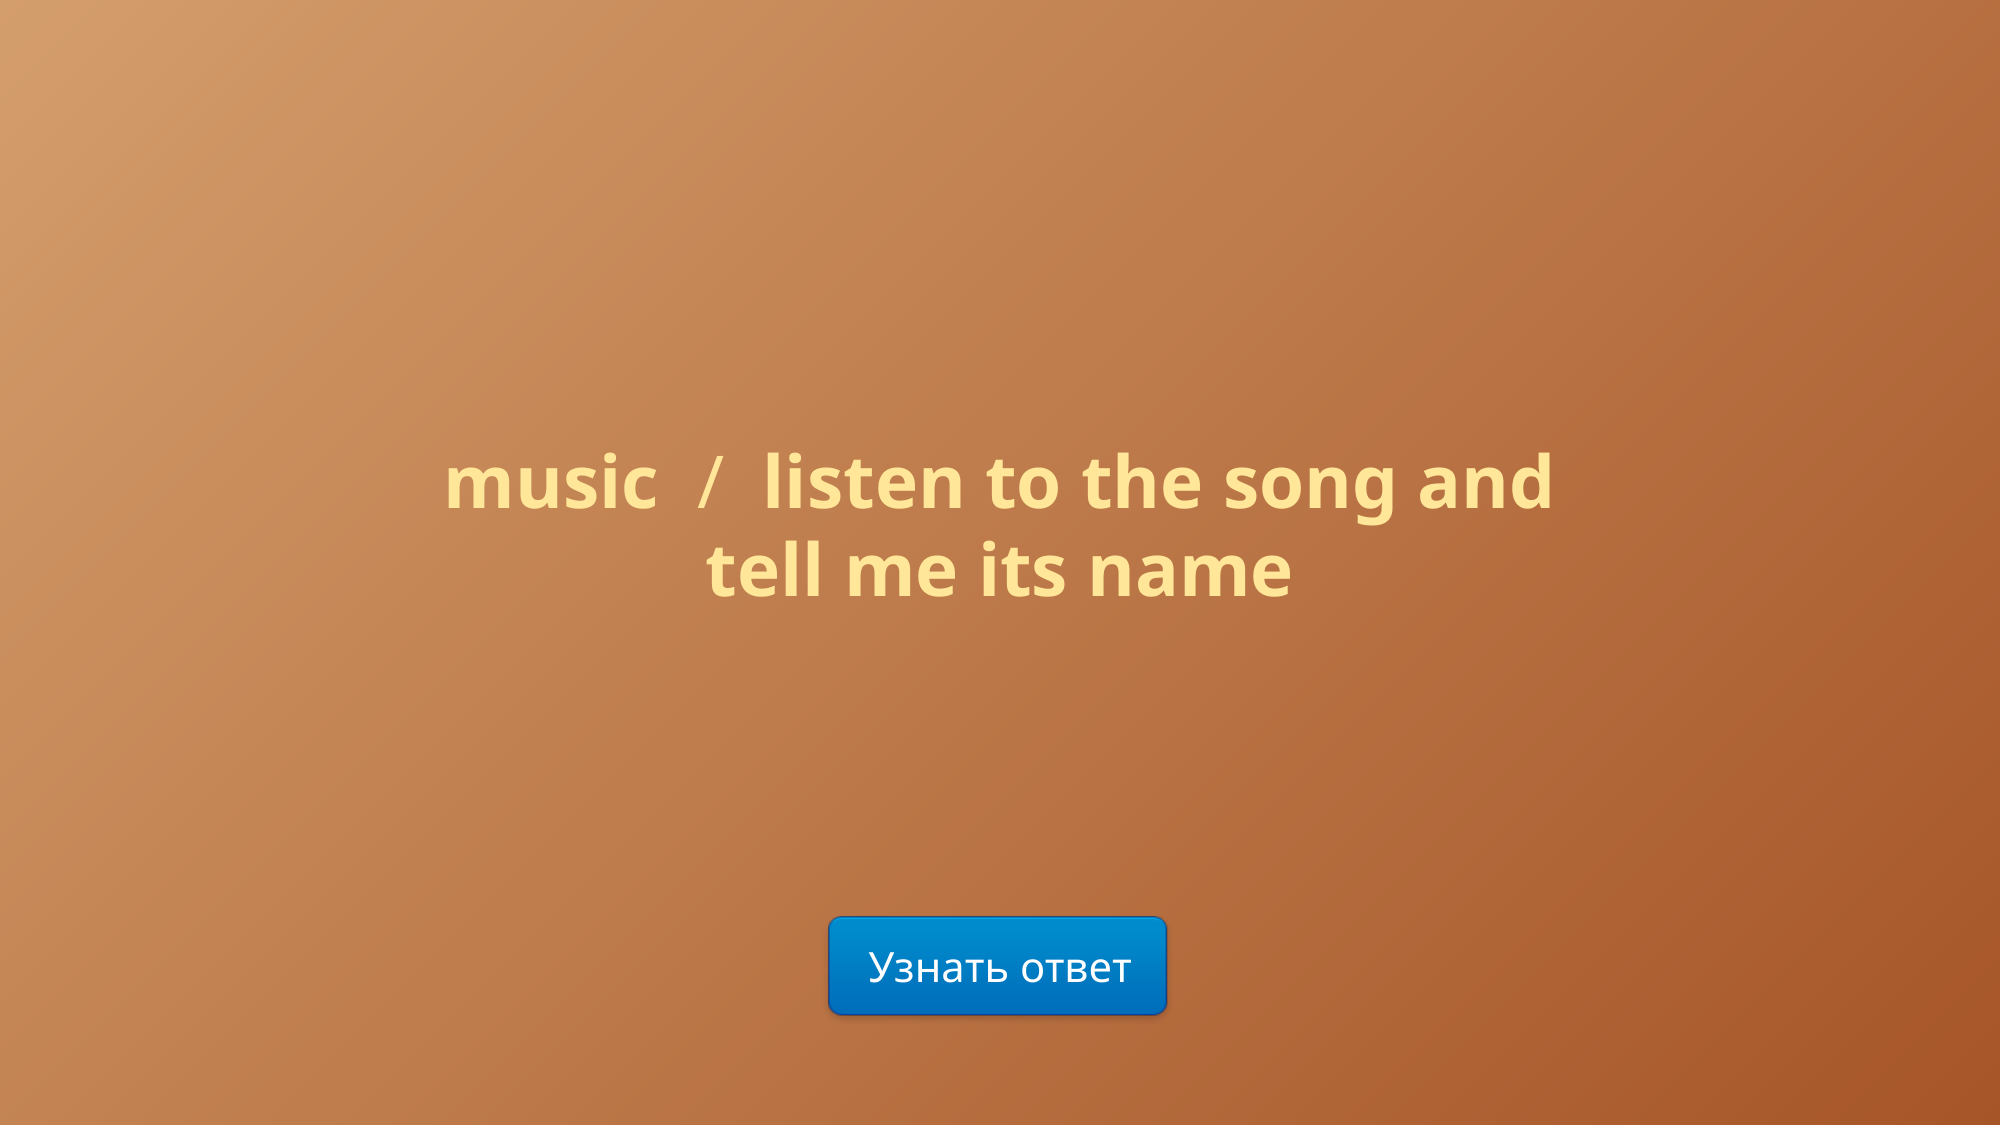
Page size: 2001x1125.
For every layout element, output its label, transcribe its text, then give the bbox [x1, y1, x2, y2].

picture [793, 902, 1180, 1035]
text_box music / listen to the song and tell me its name [403, 428, 1598, 619]
